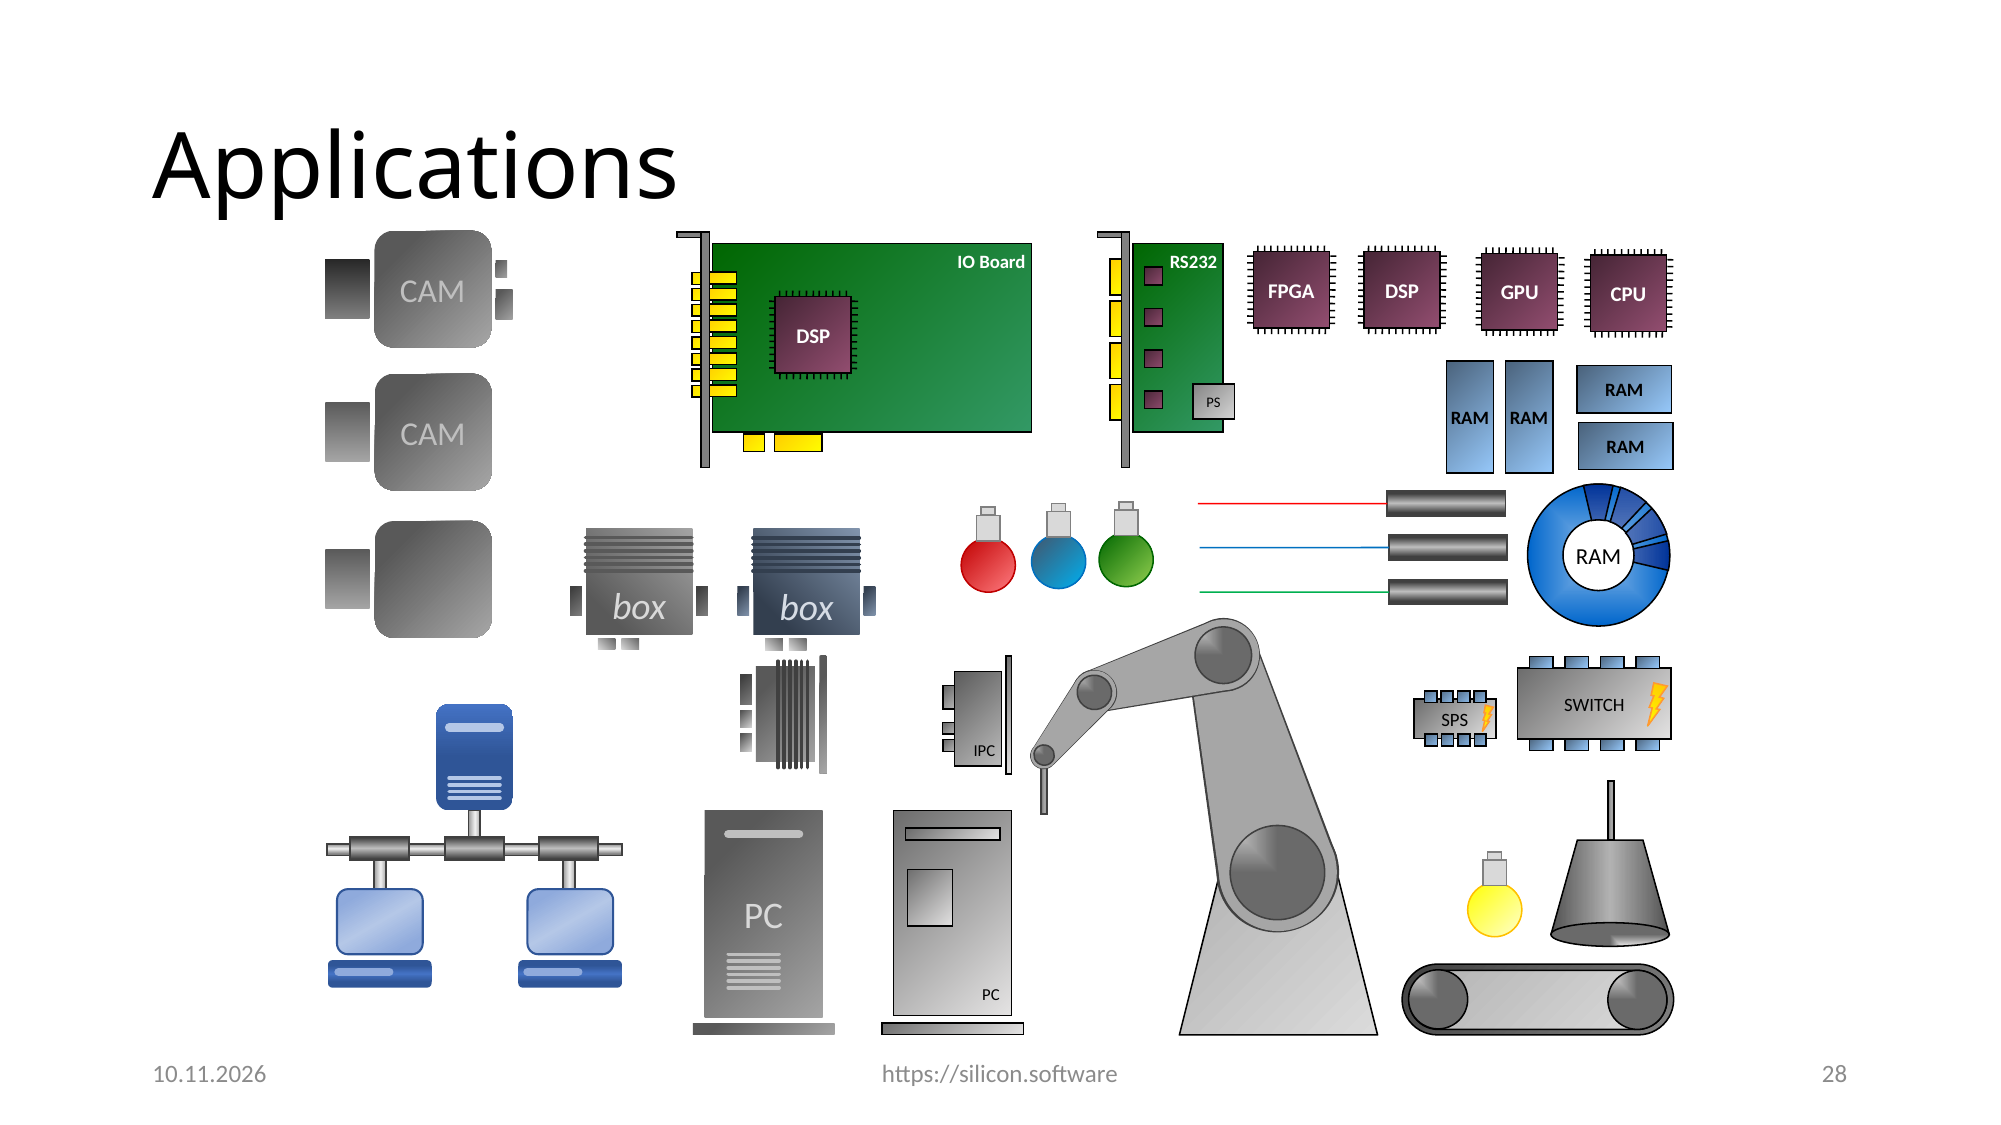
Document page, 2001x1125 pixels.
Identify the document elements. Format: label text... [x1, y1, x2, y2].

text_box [1475, 247, 1565, 336]
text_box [1467, 851, 1522, 937]
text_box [325, 520, 492, 638]
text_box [692, 810, 835, 1035]
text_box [325, 230, 513, 348]
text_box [1097, 231, 1235, 468]
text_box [1402, 964, 1674, 1035]
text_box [1517, 656, 1672, 751]
text_box RAM [1505, 361, 1553, 473]
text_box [961, 507, 1016, 593]
text_box RAM [1446, 361, 1494, 473]
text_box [436, 704, 513, 811]
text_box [942, 655, 1012, 774]
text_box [737, 528, 876, 651]
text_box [740, 655, 827, 774]
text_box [677, 231, 1032, 468]
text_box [1247, 245, 1337, 335]
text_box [1413, 690, 1497, 747]
title Applications [137, 59, 1863, 278]
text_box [327, 889, 432, 988]
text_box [1041, 616, 1378, 1035]
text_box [570, 528, 709, 650]
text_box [326, 810, 623, 890]
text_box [881, 810, 1024, 1035]
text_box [1099, 501, 1154, 587]
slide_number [137, 1042, 588, 1103]
footer https://silicon.software [662, 1042, 1338, 1103]
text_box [1550, 780, 1670, 947]
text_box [518, 889, 622, 988]
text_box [325, 373, 492, 491]
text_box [1527, 481, 1673, 627]
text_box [1357, 245, 1447, 335]
text_box RAM [1578, 422, 1673, 470]
slide_number 28 [1412, 1042, 1863, 1103]
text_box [1031, 503, 1086, 589]
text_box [1199, 534, 1508, 561]
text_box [1584, 249, 1674, 338]
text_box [1199, 579, 1508, 605]
text_box RAM [1577, 365, 1672, 413]
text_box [1197, 490, 1506, 517]
